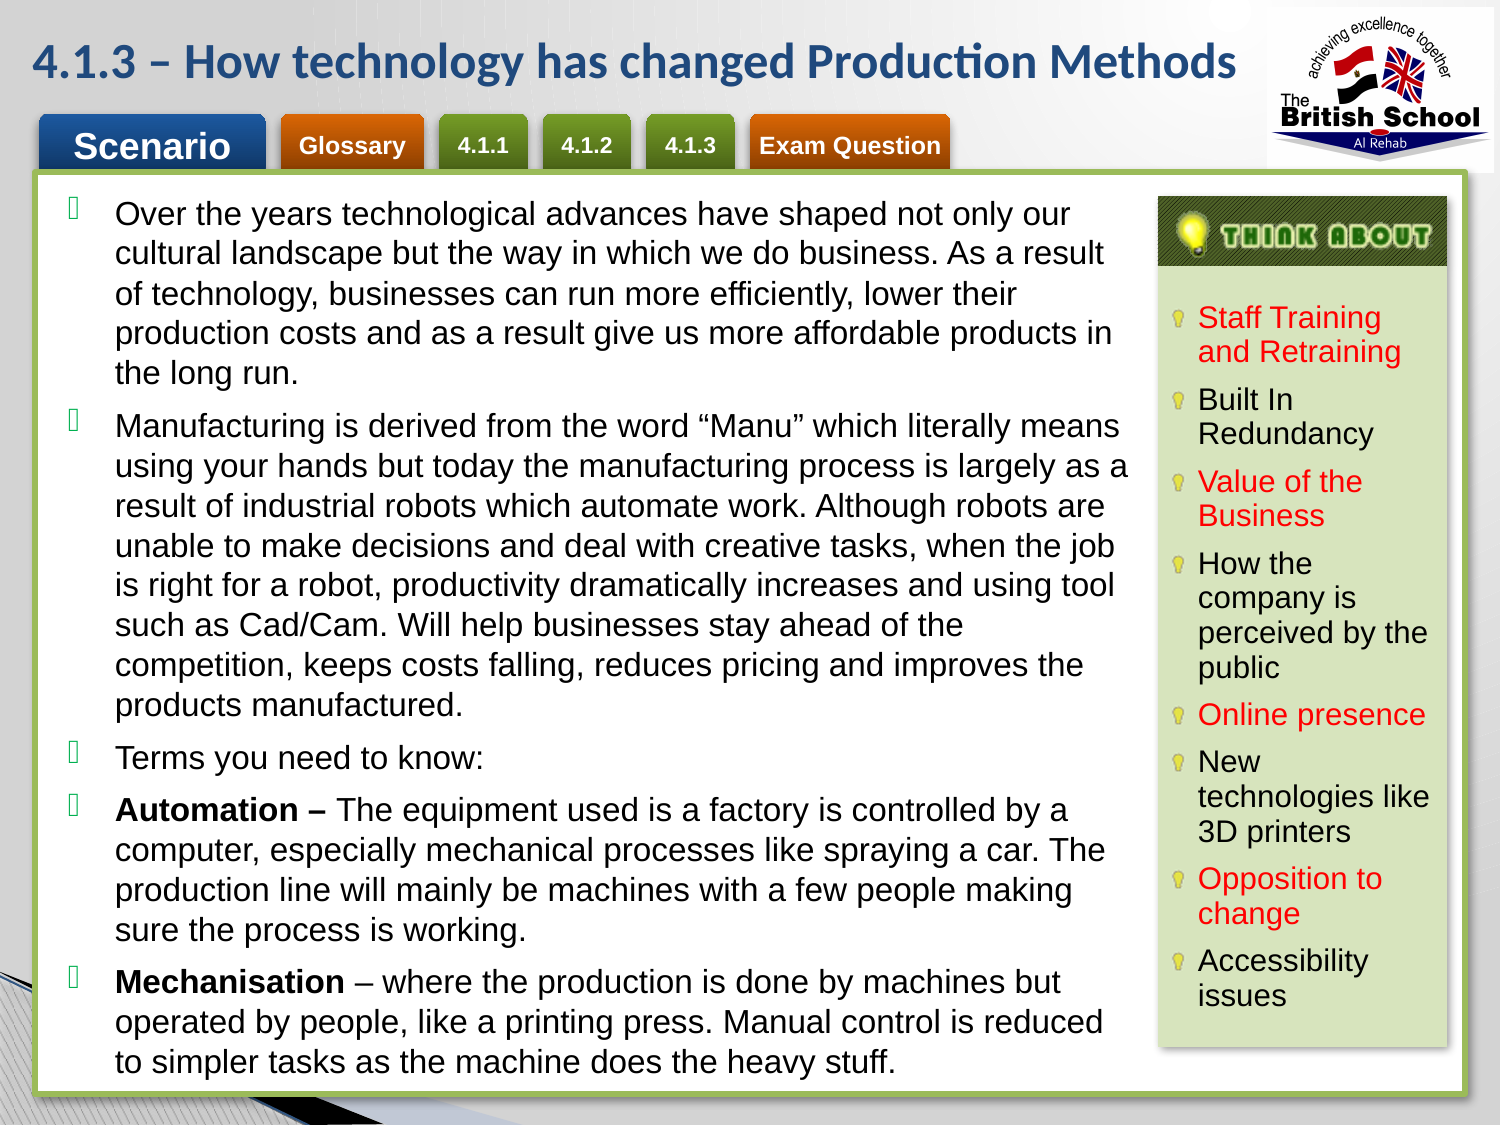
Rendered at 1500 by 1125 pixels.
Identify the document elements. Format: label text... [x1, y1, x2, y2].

picture [1168, 388, 1188, 411]
table_cell Staff Training and Retraining Built In Redundancy Value of the Business How the company is perceived by the public Online presence New technologies like 3D printers Opposition to change Accessibility issues [1158, 266, 1447, 1047]
picture [1168, 949, 1188, 972]
picture [1168, 703, 1188, 726]
title 4.1.3 – How technology has changed Production Methods [17, 7, 1294, 110]
picture [1267, 7, 1495, 173]
table_header [1158, 196, 1447, 266]
picture [1168, 552, 1188, 575]
text_box Over the years technological advances have shaped not only our cultural landscape but the way in which we do business. As a result of technology, businesses can run more efficiently, lower their production costs and as a result give us more affordable products in the long run. Manufacturing is derived from the word “Manu” which literally means using your hands but today the manufacturing process is largely as a result of industrial robots which automate work. Although robots are unable to make decisions and deal with creative tasks, when the job is right for a robot, productivity dramatically increases and using tool such as Cad/Cam. Will help businesses stay ahead of the competition, keeps costs falling, reduces pricing and improves the products manufactured. Terms you need to know: Automation – The equipment used is a factory is controlled by a computer, especially mechanical processes like spraying a car. The production line will mainly be machines with a few people making sure the process is working. Mechanisation – where the production is done by machines but operated by people, like a printing press. Manual control is reduced to simpler tasks as the machine does the heavy stuff. [53, 184, 1146, 1088]
picture [1168, 750, 1188, 773]
picture [1168, 306, 1188, 329]
picture [1168, 867, 1188, 890]
picture [1168, 470, 1188, 493]
picture [281, 1114, 303, 1125]
picture [1174, 207, 1436, 263]
